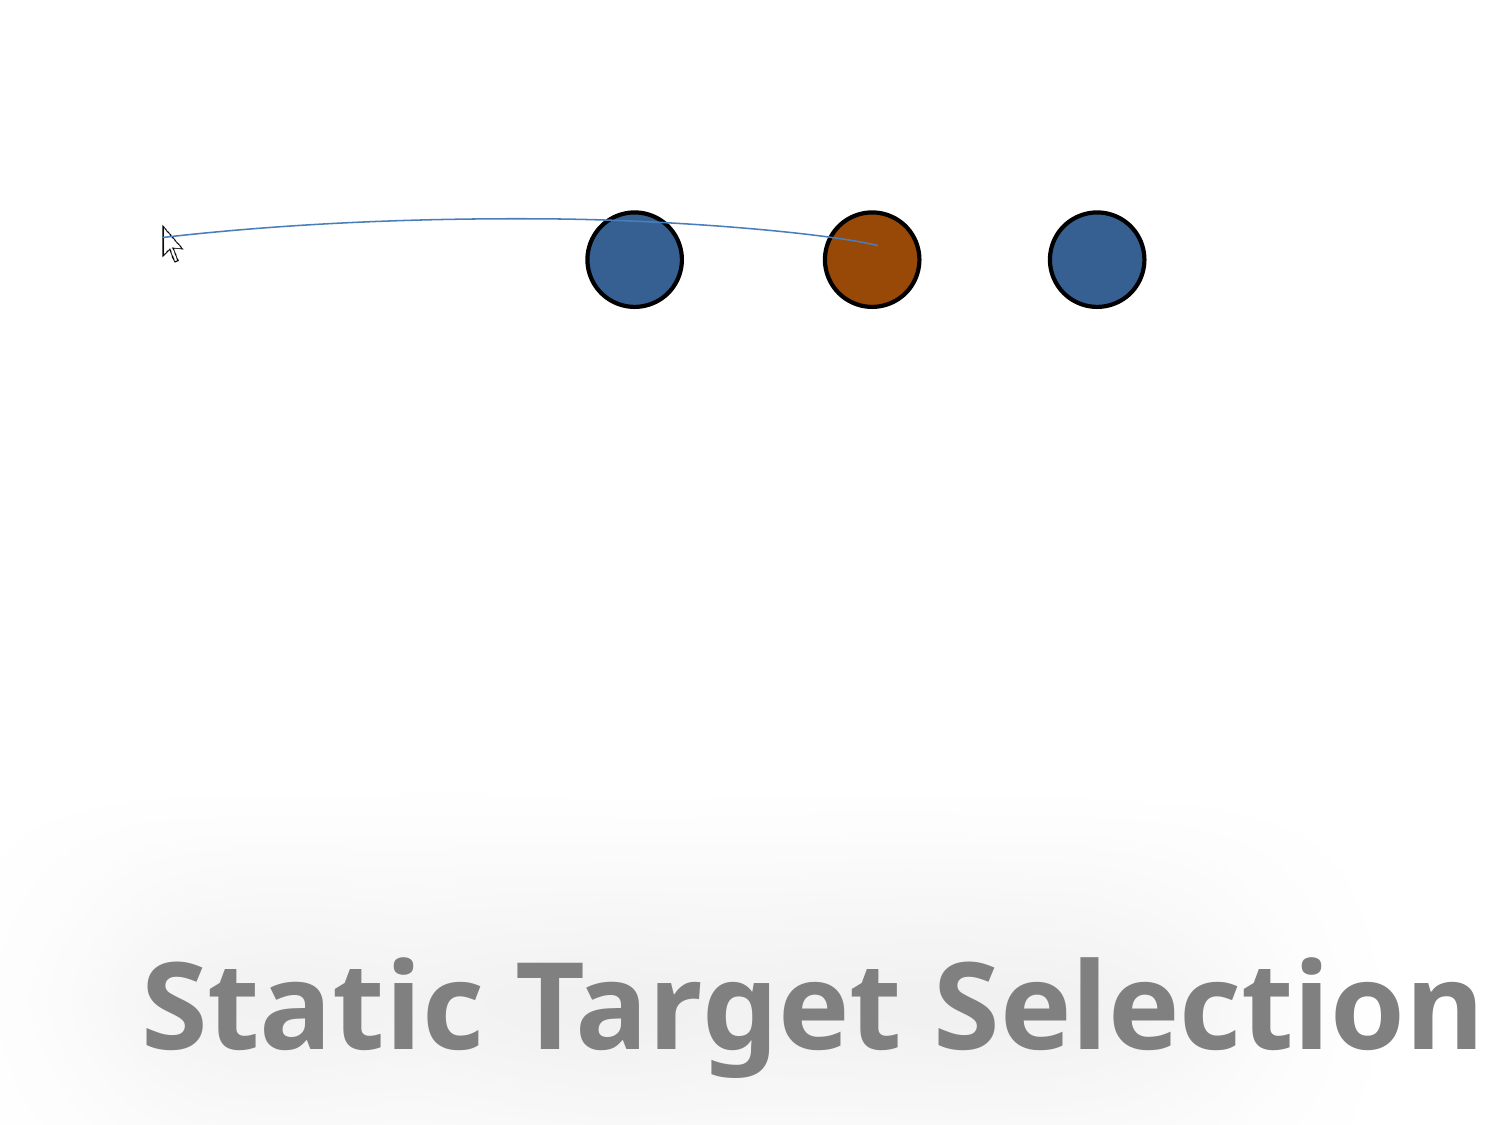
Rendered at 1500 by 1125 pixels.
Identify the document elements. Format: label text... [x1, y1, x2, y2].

text_box [606, 210, 666, 221]
text_box Static Target Selection [0, 920, 1500, 1081]
picture [162, 224, 184, 263]
text_box [188, 217, 879, 247]
text_box [585, 243, 685, 310]
text_box [1047, 210, 1147, 310]
text_box [822, 210, 922, 310]
